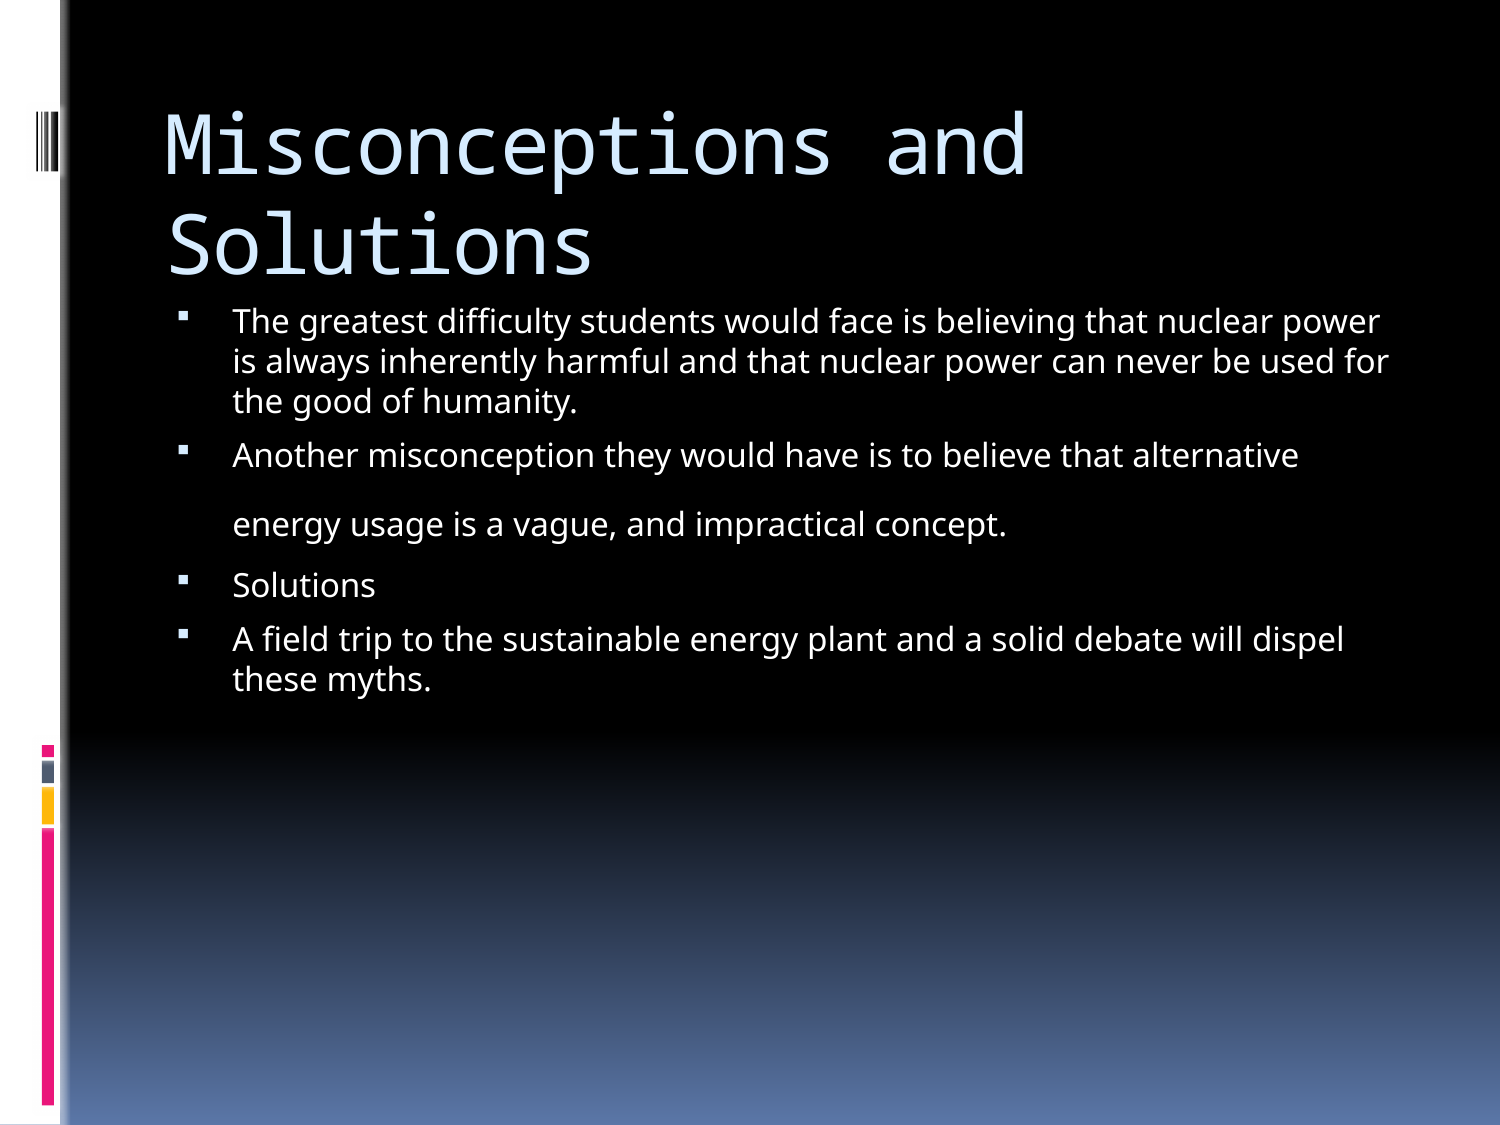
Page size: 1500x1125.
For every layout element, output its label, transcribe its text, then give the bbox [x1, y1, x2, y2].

list The greatest difficulty students would face is believing that nuclear power is always inherently harmful and that nuclear power can never be used for the good of humanity. Another misconception they would have is to believe that alternative energy usage is a vague, and impractical concept. Solutions A field trip to the sustainable energy plant and a solid debate will dispel these myths. [150, 292, 1425, 1043]
title Misconceptions and Solutions [150, 83, 1425, 234]
